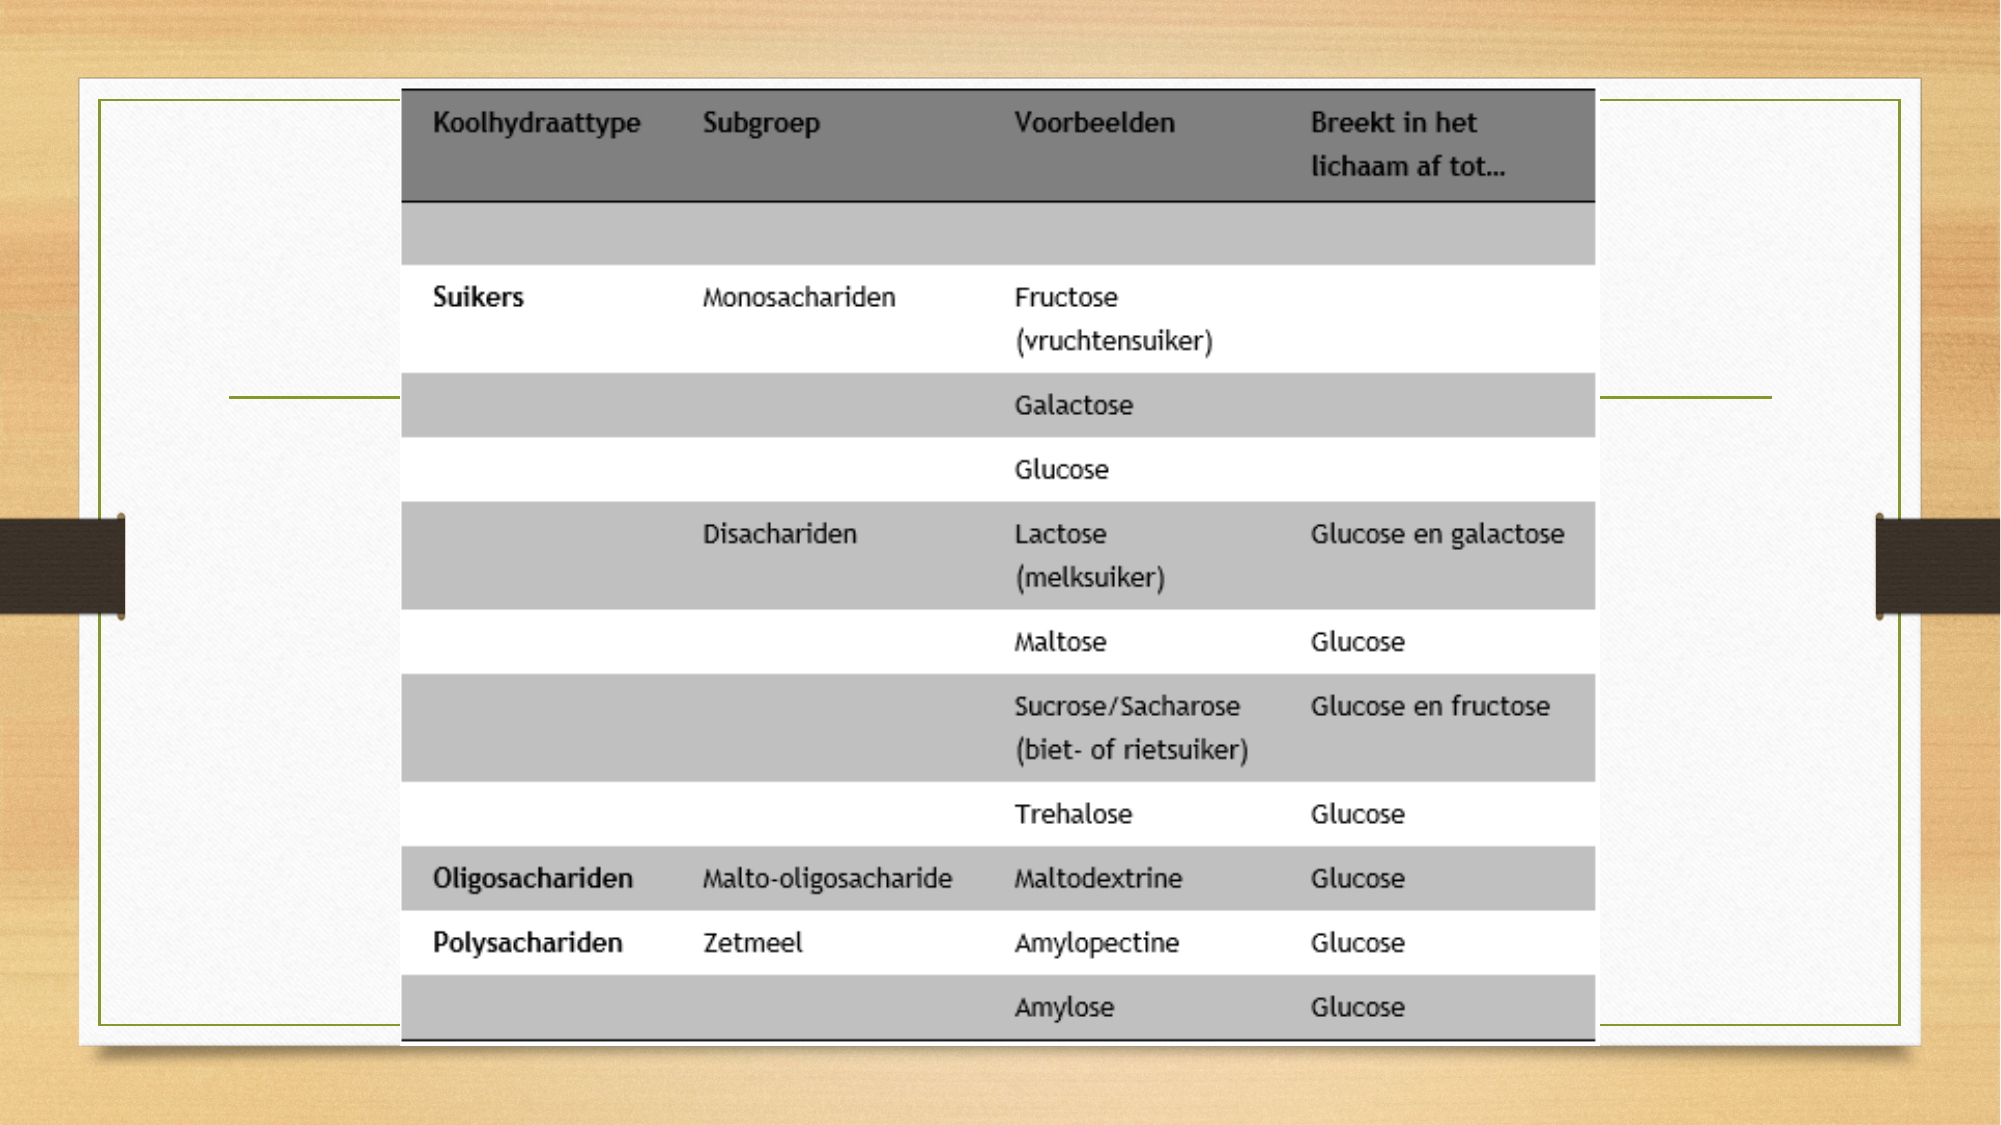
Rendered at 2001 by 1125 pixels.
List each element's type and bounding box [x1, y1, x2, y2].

list [399, 87, 1601, 1046]
picture [0, 0, 2001, 1125]
